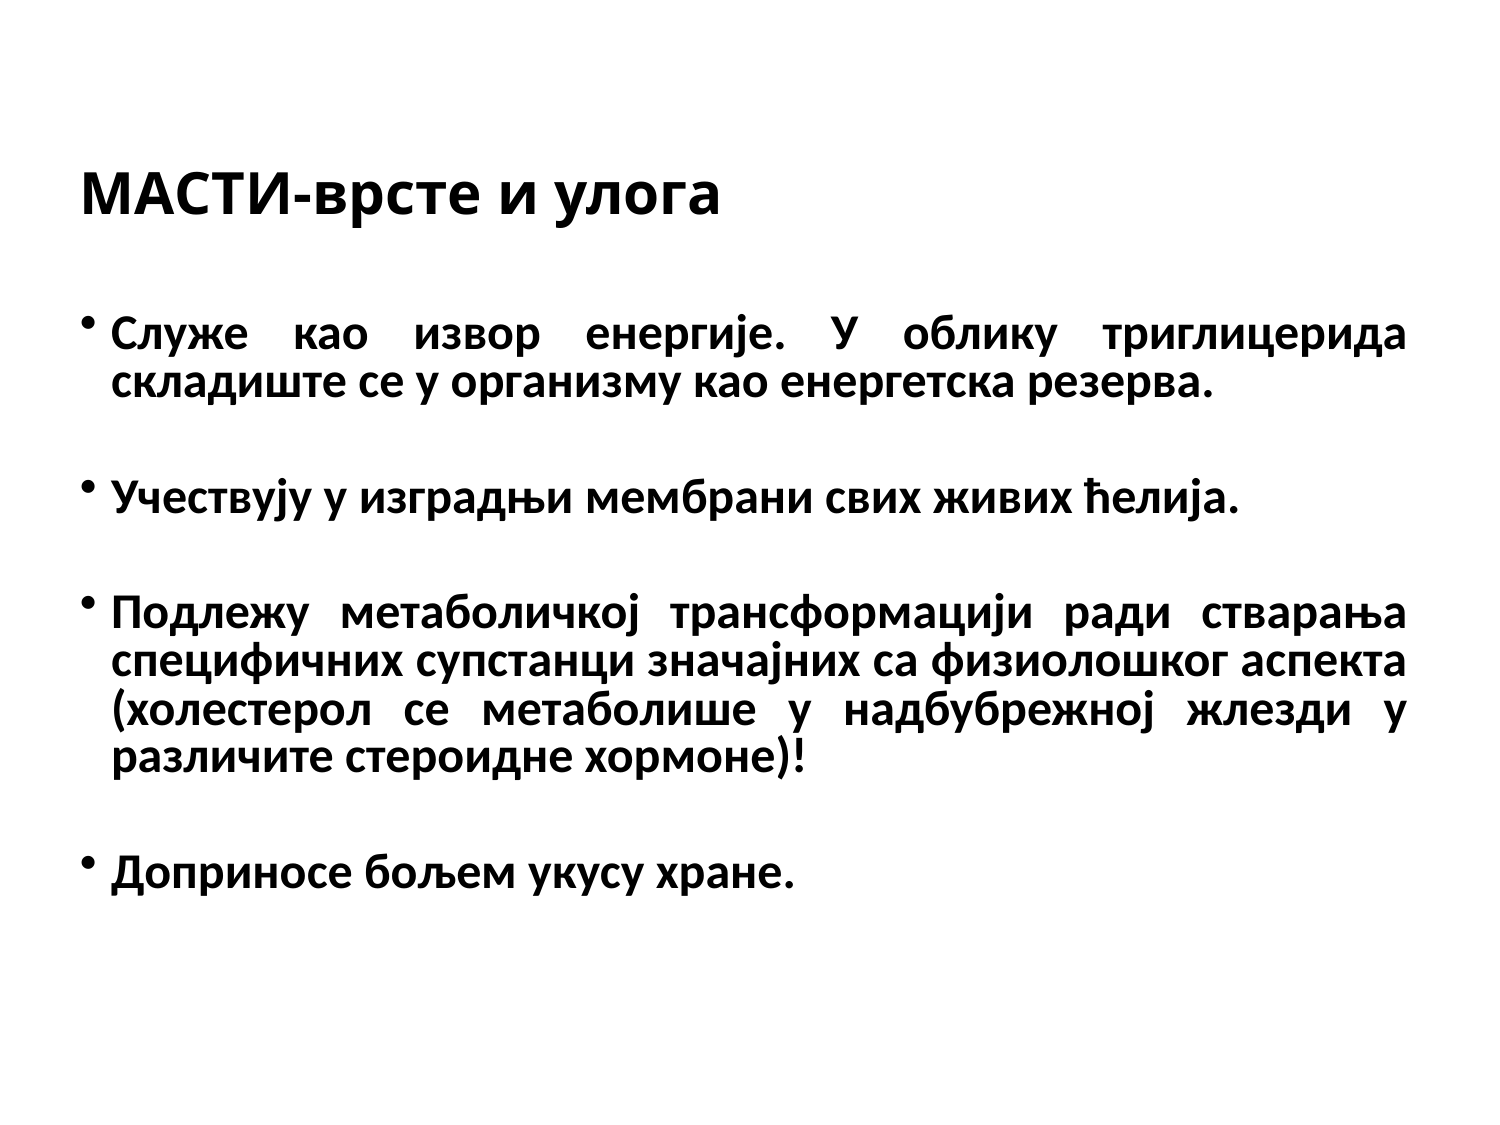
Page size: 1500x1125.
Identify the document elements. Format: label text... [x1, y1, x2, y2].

text_box МАСТИ-врсте и улога [64, 148, 1376, 234]
subtitle Служе као извор енергије. У облику триглицерида складиште се у организму као енергетска резерва. Учествују у изградњи мембрани свих живих ћелија. Подлежу метаболичкој трансформацији ради стварања специфичних супстанци значајних са физиолошког аспекта (холестерол се метаболише у надбубрежној жлезди у различите стероидне хормоне)! Доприносе бољем укусу хране. [64, 243, 1424, 1024]
